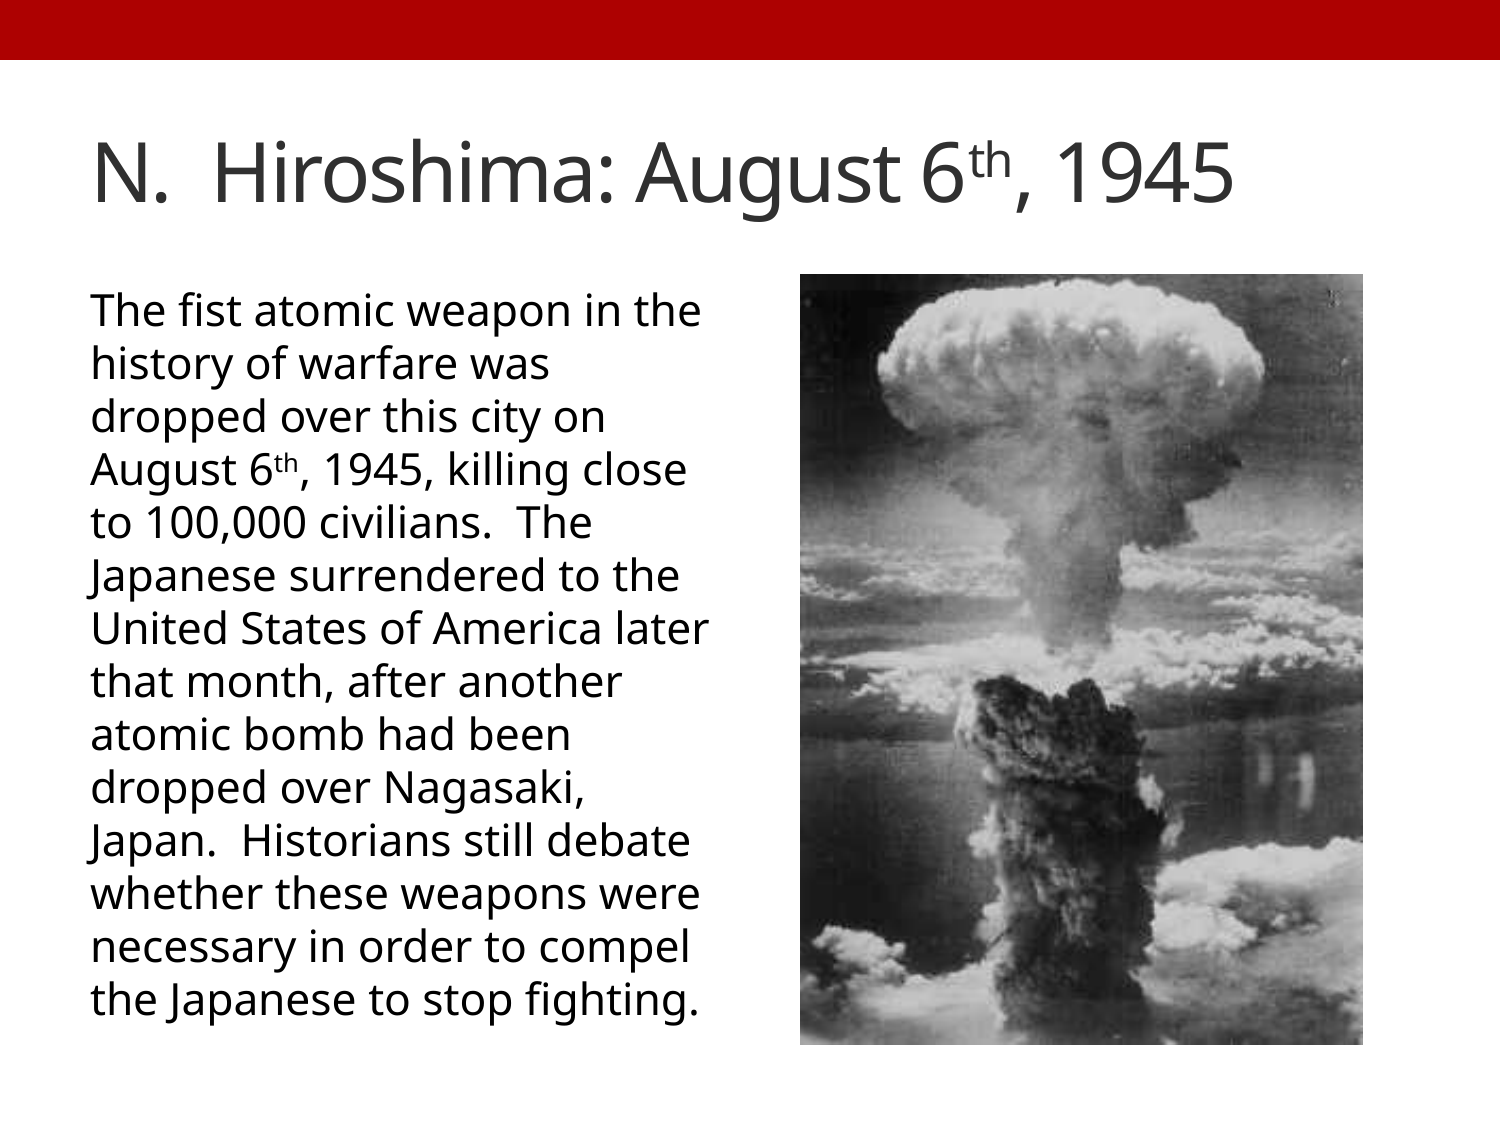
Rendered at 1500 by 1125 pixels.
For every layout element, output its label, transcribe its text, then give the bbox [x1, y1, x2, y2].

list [799, 274, 1363, 1046]
list The fist atomic weapon in the history of warfare was dropped over this city on August 6th, 1945, killing close to 100,000 civilians. The Japanese surrendered to the United States of America later that month, after another atomic bomb had been dropped over Nagasaki, Japan. Historians still debate whether these weapons were necessary in order to compel the Japanese to stop fighting. [75, 274, 738, 1049]
title N. Hiroshima: August 6th, 1945 [75, 87, 1425, 250]
